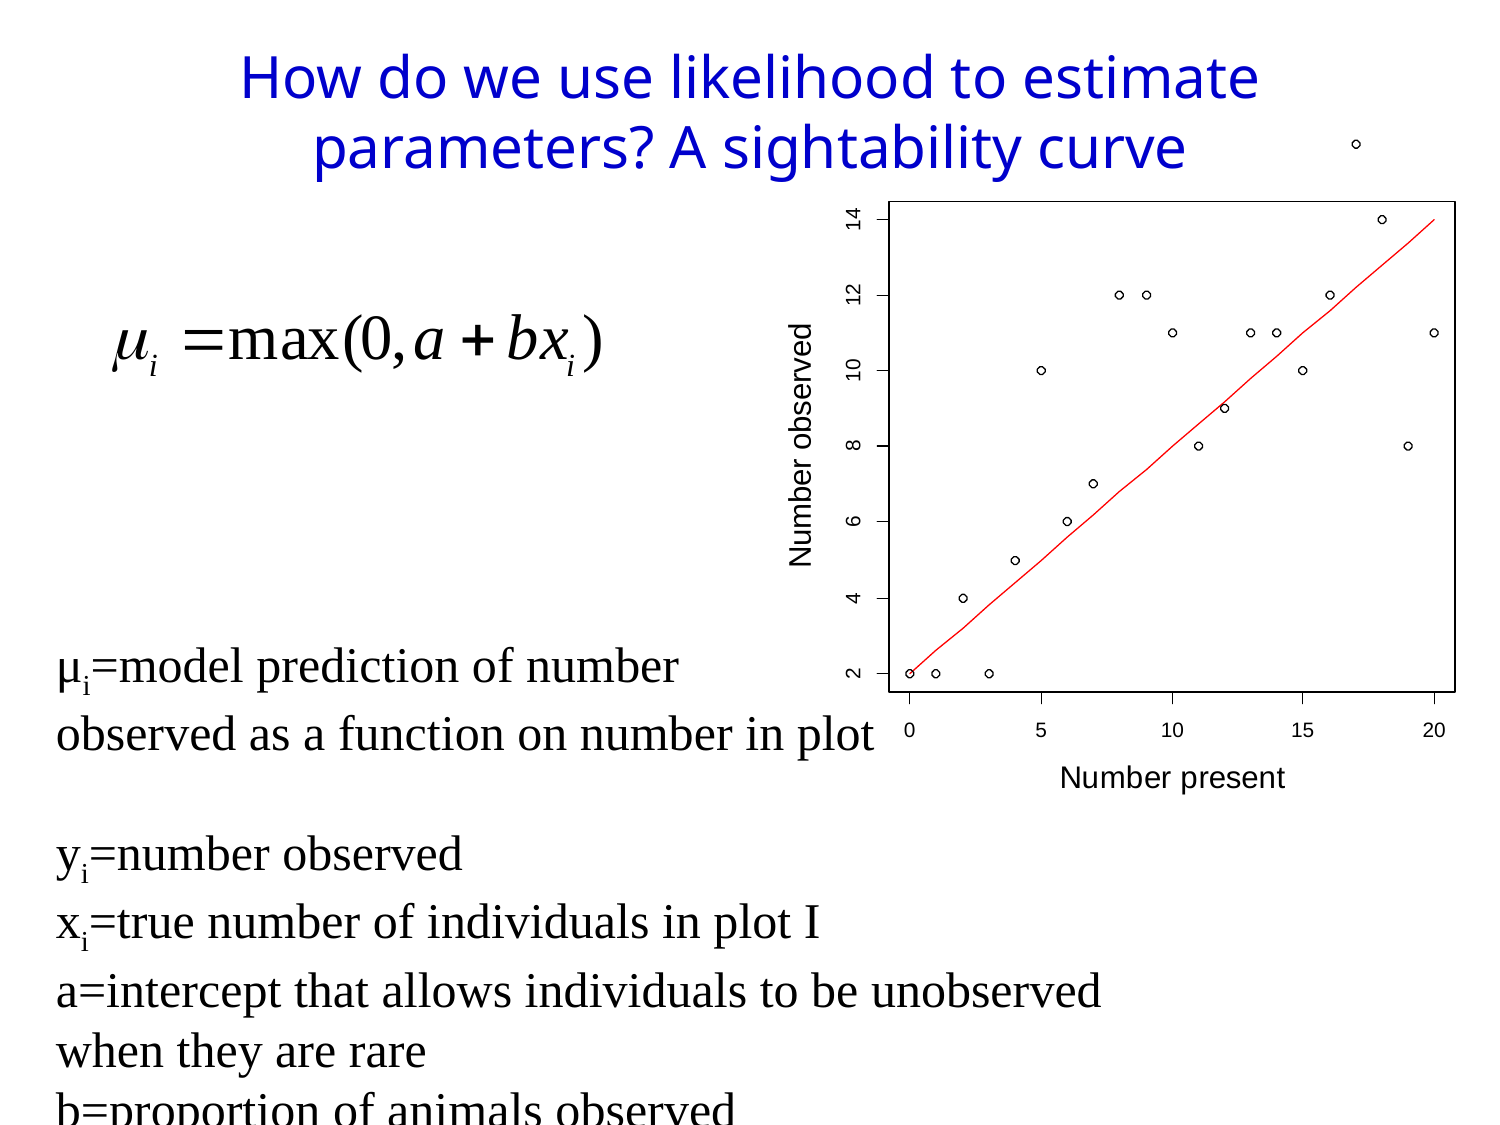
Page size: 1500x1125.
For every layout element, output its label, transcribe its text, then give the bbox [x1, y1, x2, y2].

text_box μi=model prediction of number observed as a function on number in plot yi=number observed xi=true number of individuals in plot I a=intercept that allows individuals to be unobserved when they are rare b=proportion of animals observed [41, 625, 1118, 1125]
picture [787, 99, 1500, 819]
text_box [101, 299, 613, 388]
title How do we use likelihood to estimate parameters? A sightability curve [74, 0, 1426, 188]
